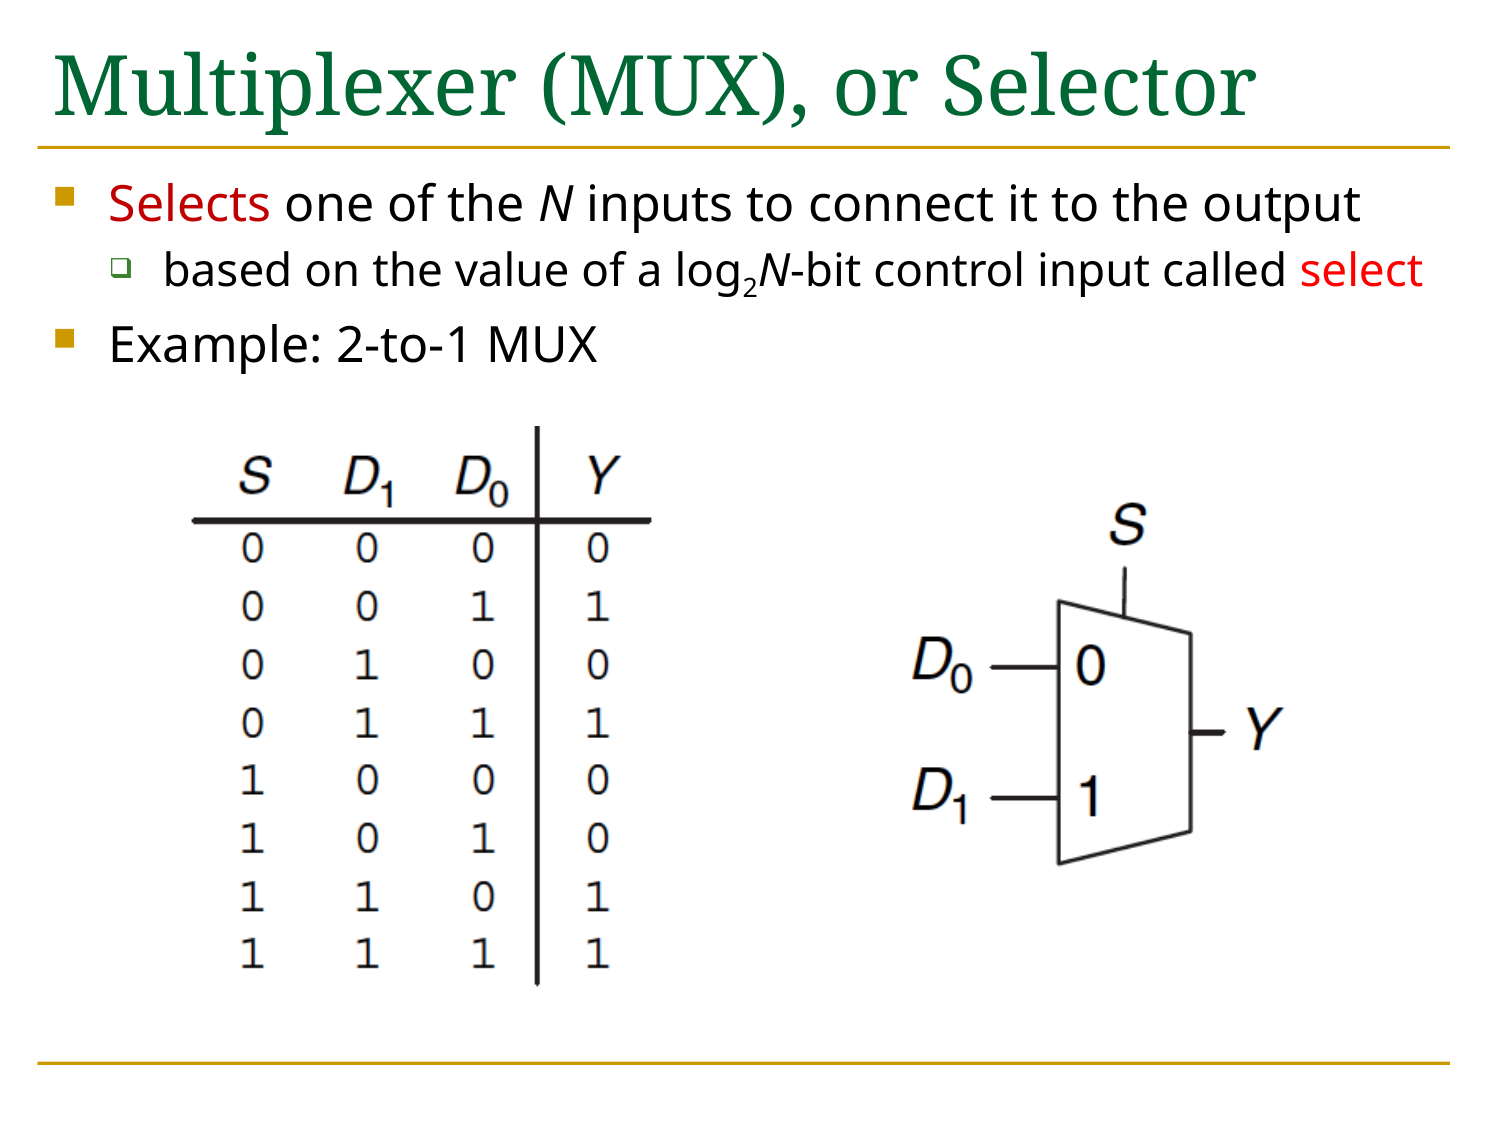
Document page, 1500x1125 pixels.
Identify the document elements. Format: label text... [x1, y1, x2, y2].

picture [162, 426, 676, 1010]
list Selects one of the N inputs to connect it to the output based on the value of a log2N-bit control input called select Example: 2-to-1 MUX [37, 163, 1450, 1016]
picture [874, 462, 1313, 901]
title Multiplexer (MUX), or Selector [37, 24, 1450, 163]
